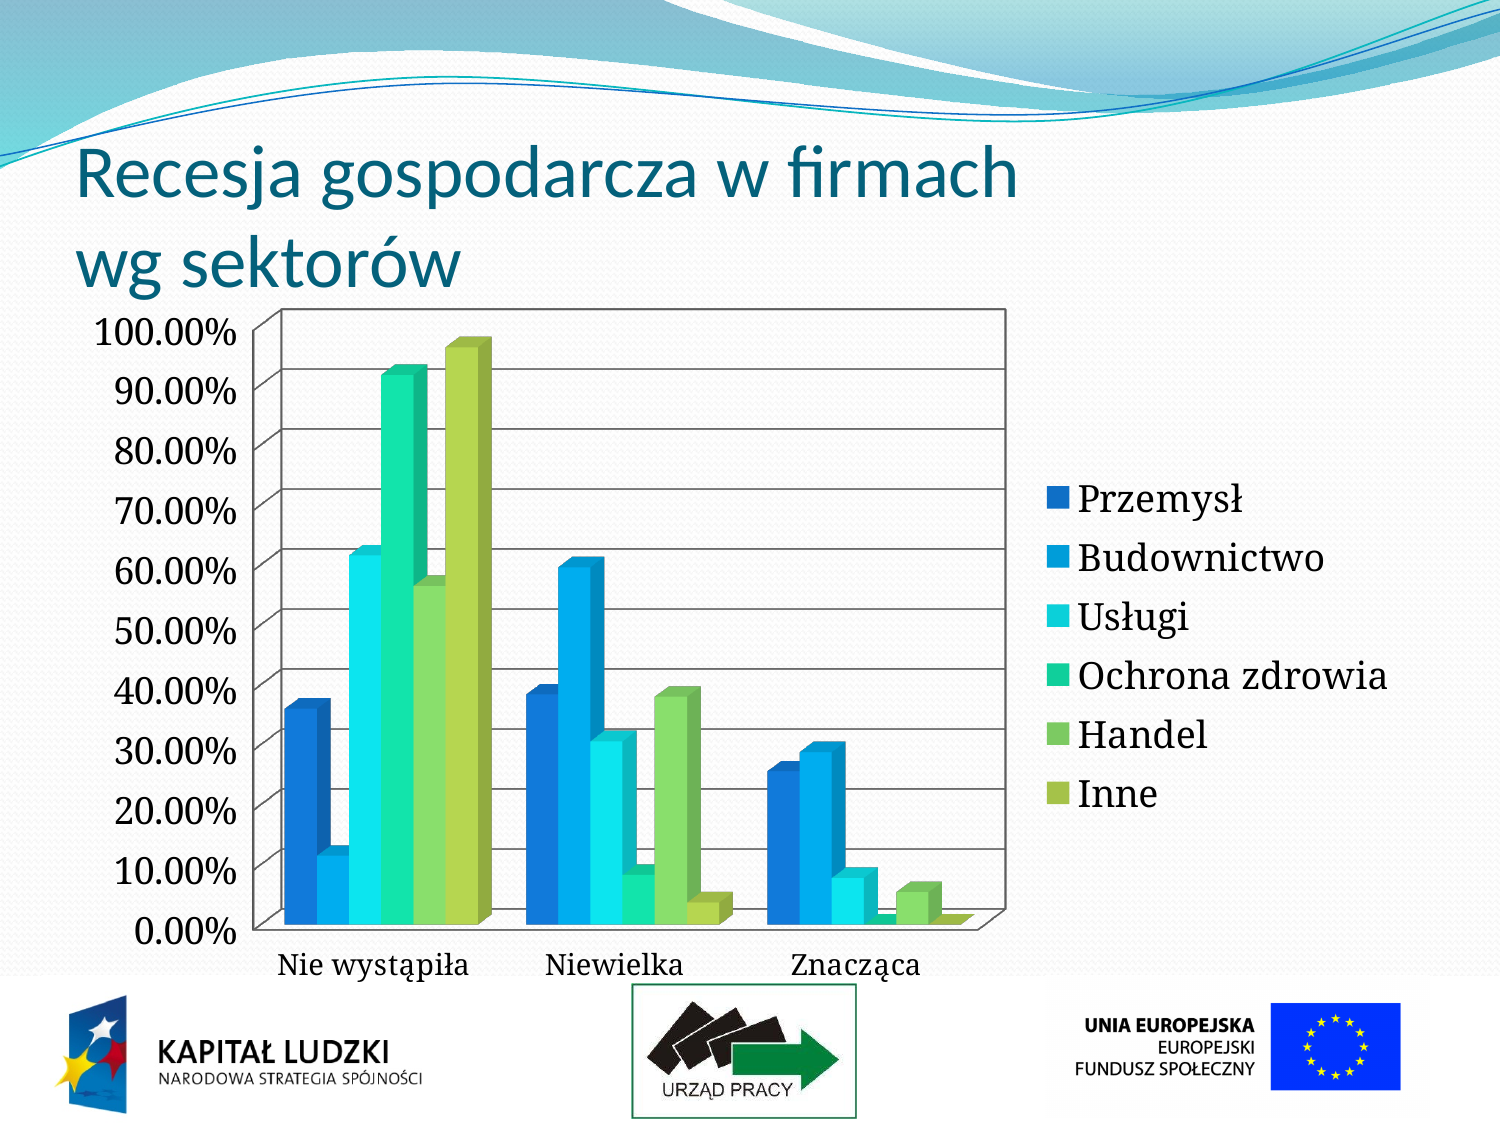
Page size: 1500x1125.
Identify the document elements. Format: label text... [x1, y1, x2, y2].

picture [631, 1011, 857, 1119]
picture [1045, 975, 1430, 1118]
title Recesja gospodarcza w firmach wg sektorów [75, 115, 1425, 303]
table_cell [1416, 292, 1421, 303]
picture [41, 975, 442, 1125]
chart [64, 290, 1416, 1000]
